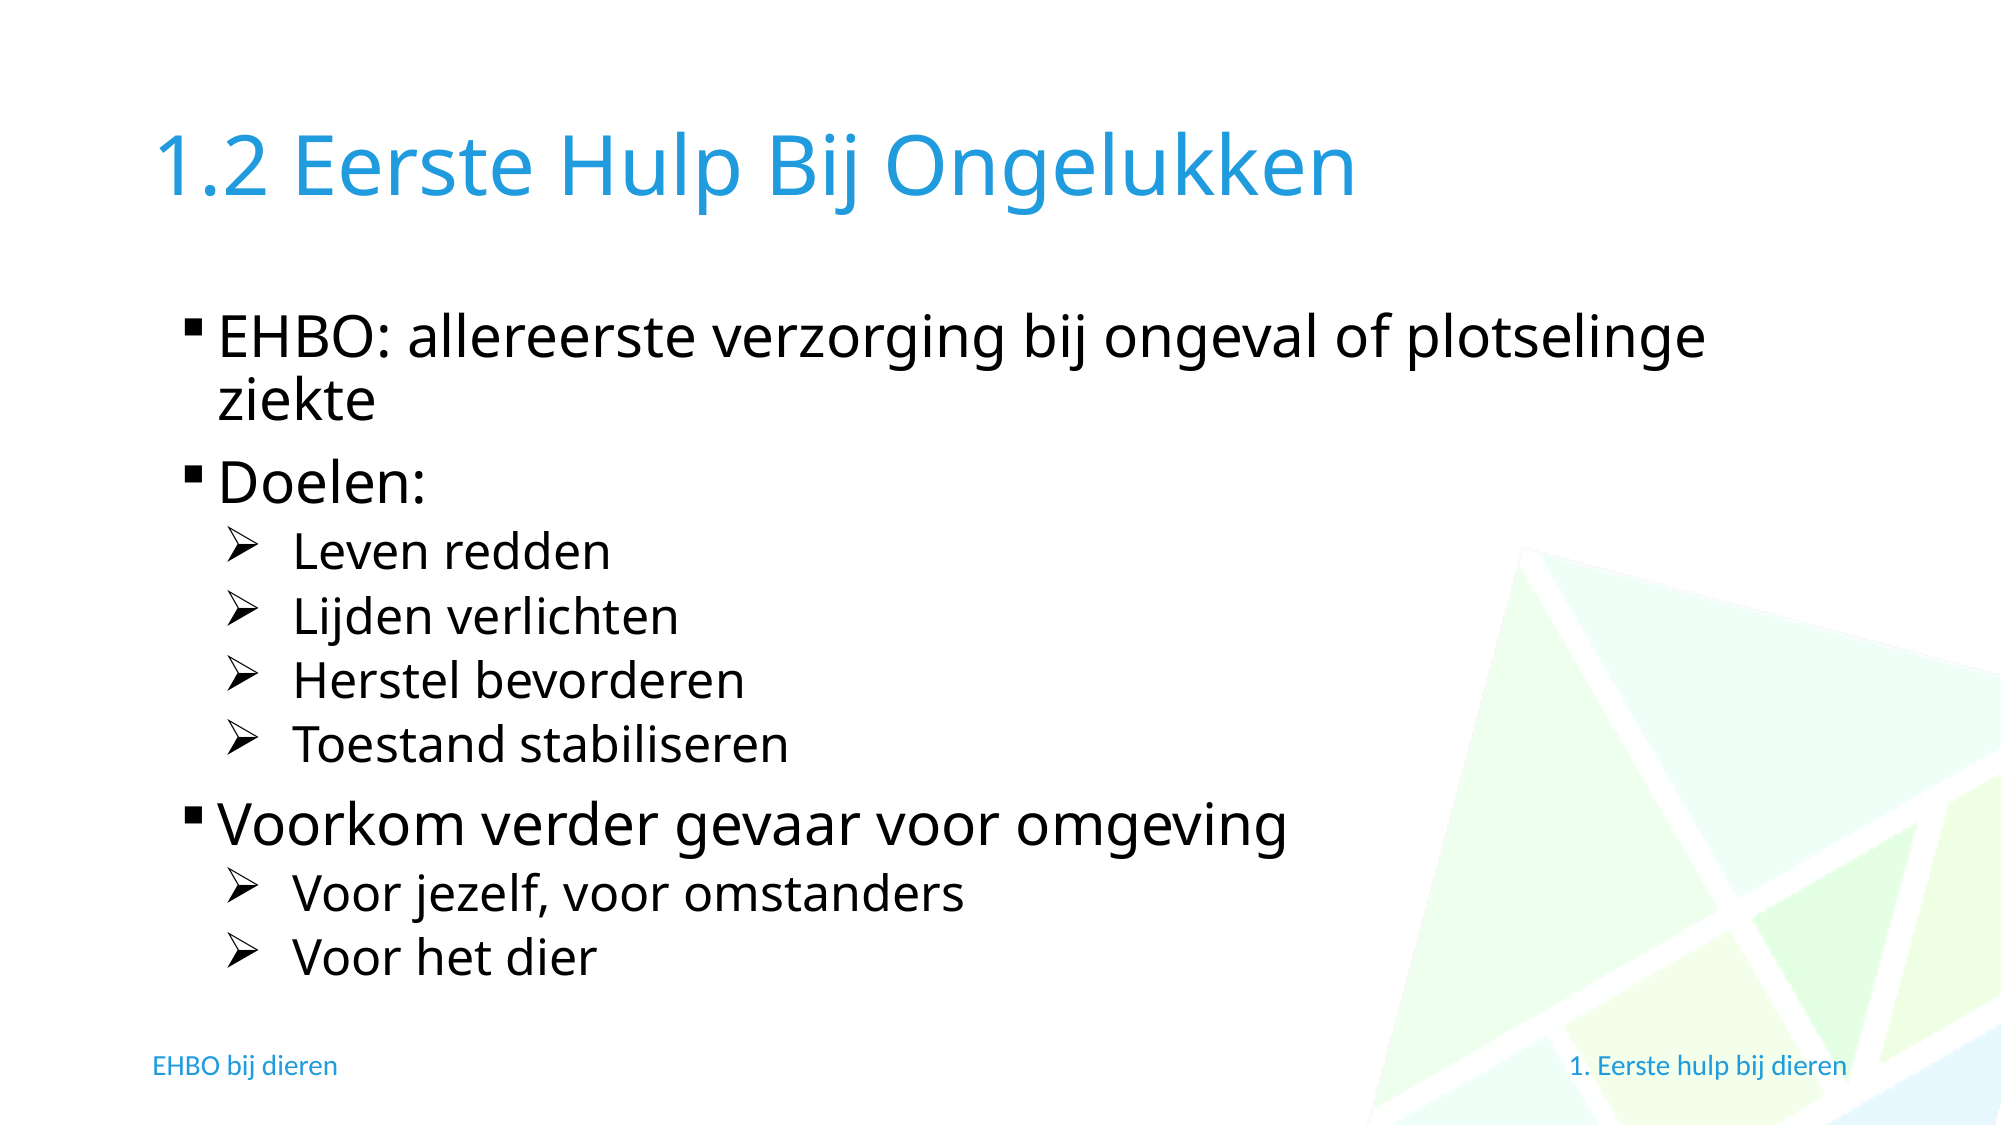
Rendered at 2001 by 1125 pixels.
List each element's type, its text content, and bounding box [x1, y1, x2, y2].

list EHBO: allereerste verzorging bij ongeval of plotselinge ziekte Doelen: Leven redden Lijden verlichten Herstel bevorderen Toestand stabiliseren Voorkom verder gevaar voor omgeving Voor jezelf, voor omstanders Voor het dier [165, 299, 1863, 1014]
list EHBO bij dieren [137, 1042, 588, 1103]
list 1. Eerste hulp bij dieren [1412, 1042, 1863, 1103]
title 1.2 Eerste Hulp Bij Ongelukken [137, 59, 1863, 278]
